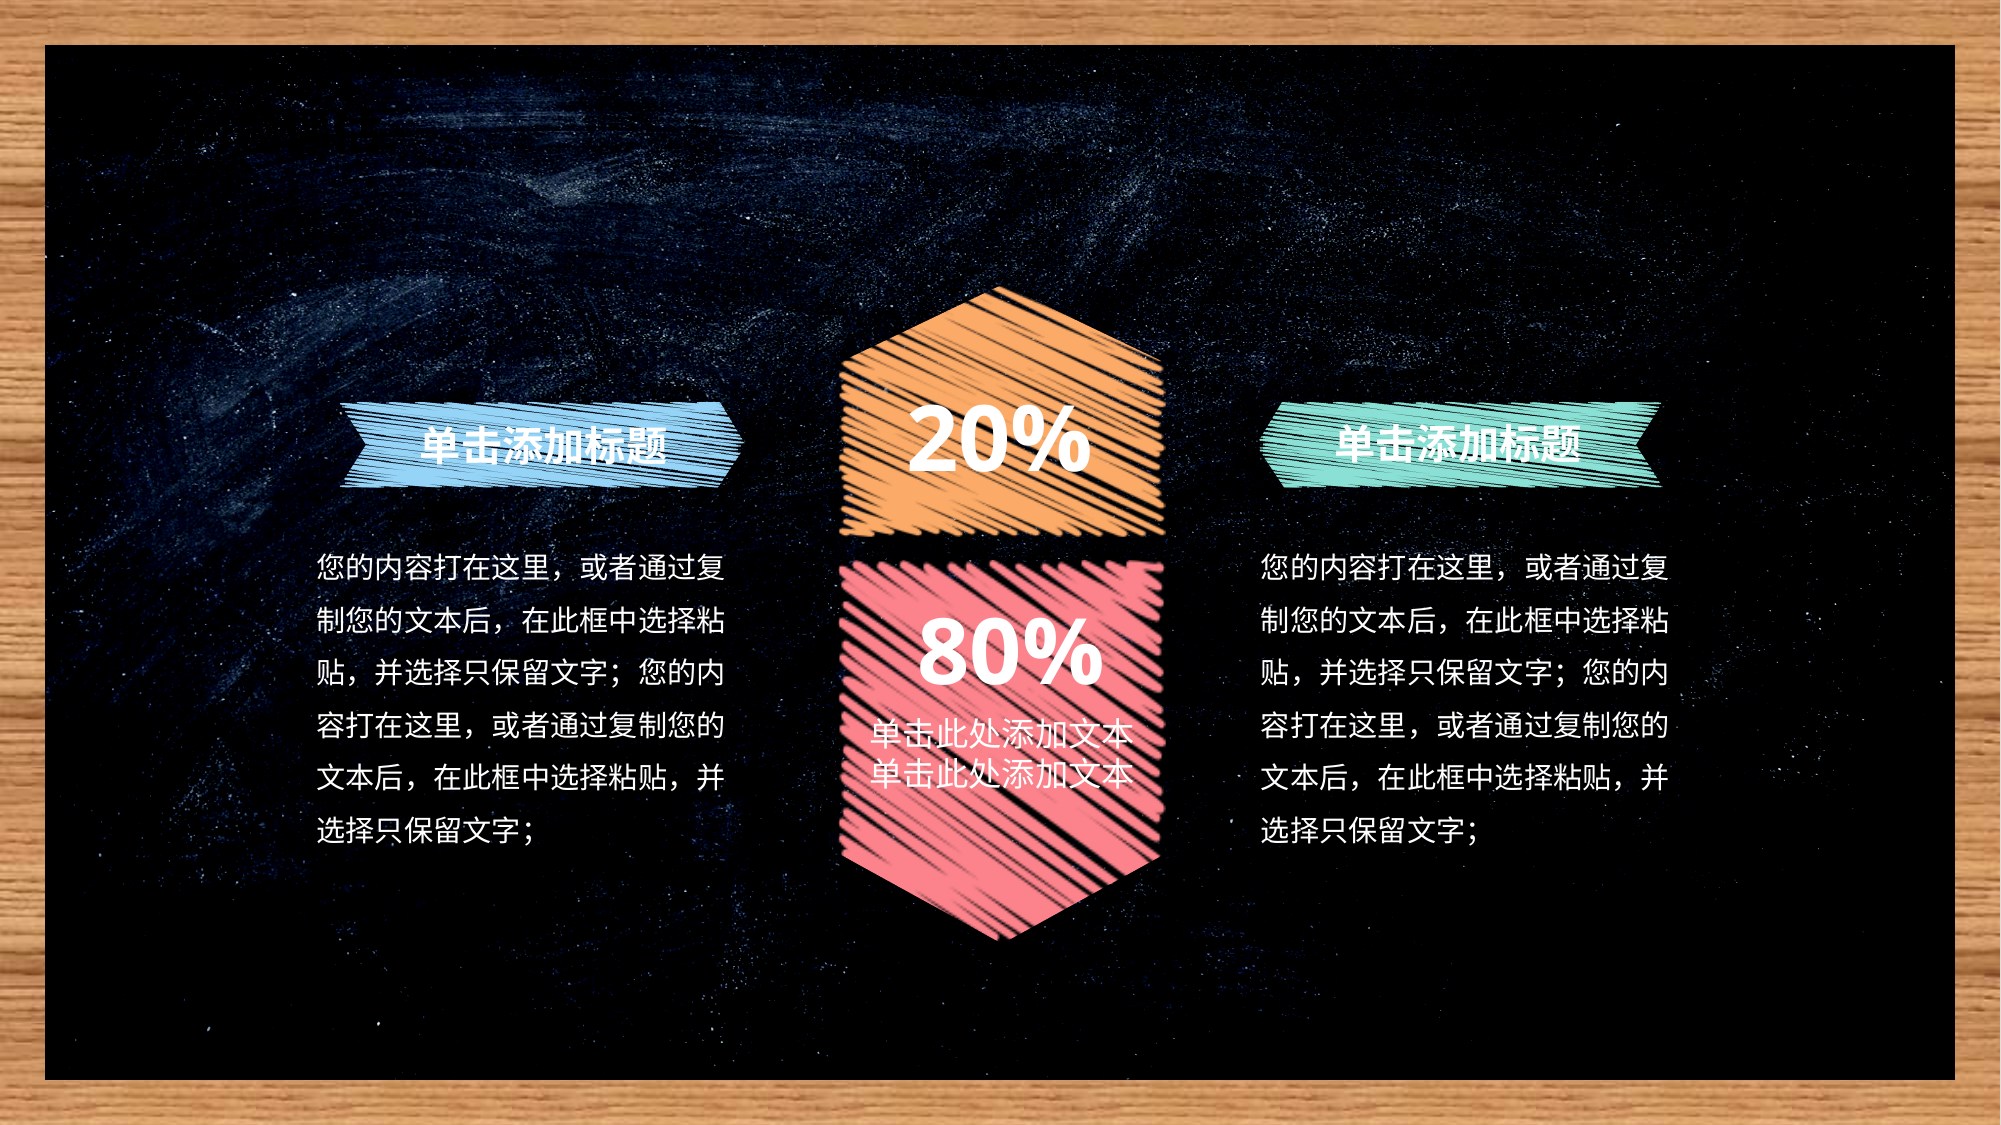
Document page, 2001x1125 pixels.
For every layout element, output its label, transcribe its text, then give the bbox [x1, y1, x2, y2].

picture [46, 46, 1954, 1079]
text_box 05 [75, 85, 180, 176]
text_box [1256, 401, 1664, 488]
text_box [838, 284, 1166, 537]
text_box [338, 401, 746, 488]
text_box 您的内容打在这里，或者通过复制您的文本后，在此框中选择粘贴，并选择只保留文字；您的内容打在这里，或者通过复制您的文本后，在此框中选择粘贴，并选择只保留文字； [301, 524, 754, 907]
text_box [0, 0, 2000, 1125]
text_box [838, 560, 1166, 944]
text_box 问题评估 [180, 93, 649, 169]
text_box 您的内容打在这里，或者通过复制您的文本后，在此框中选择粘贴，并选择只保留文字；您的内容打在这里，或者通过复制您的文本后，在此框中选择粘贴，并选择只保留文字； [1246, 524, 1698, 907]
